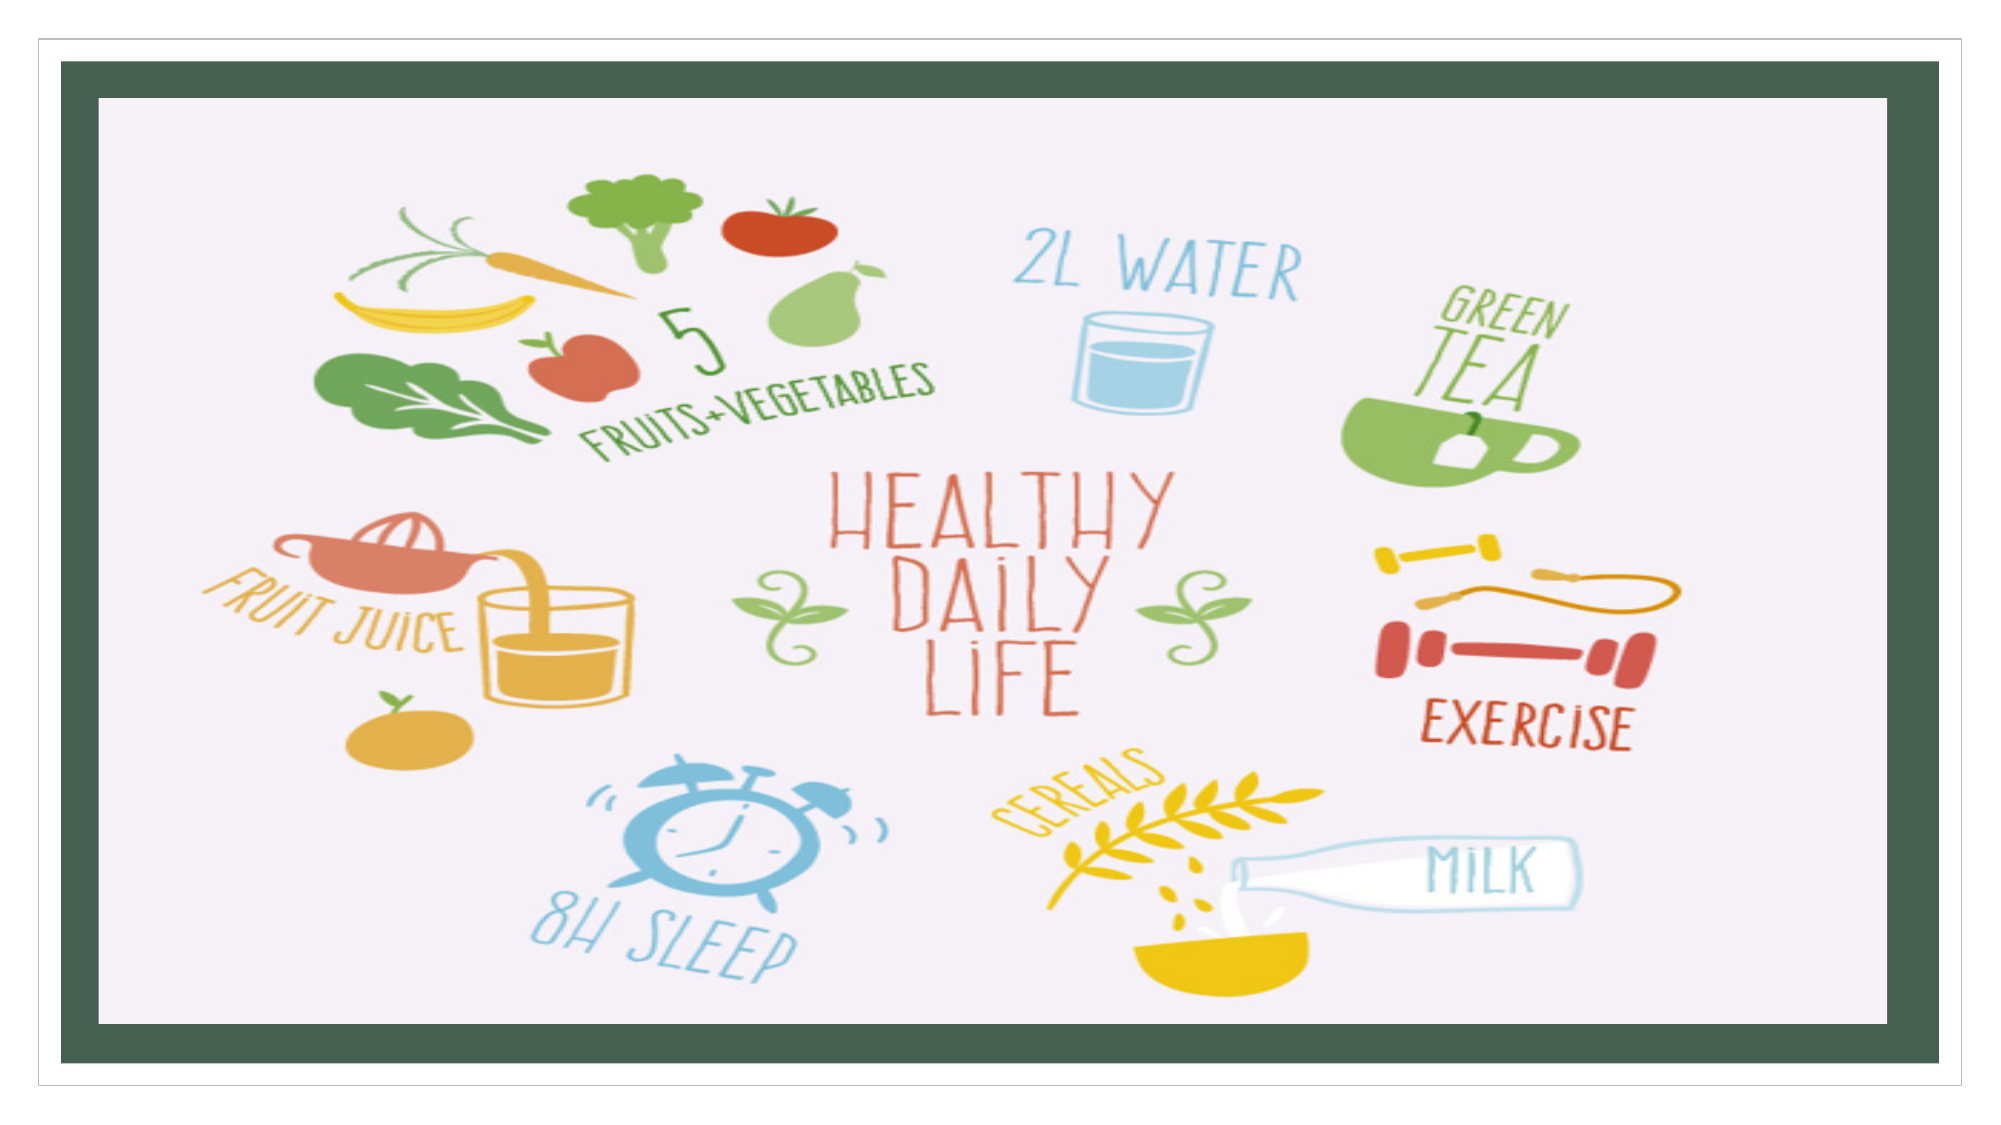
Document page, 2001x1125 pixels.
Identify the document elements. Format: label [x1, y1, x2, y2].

picture [98, 98, 1888, 1024]
